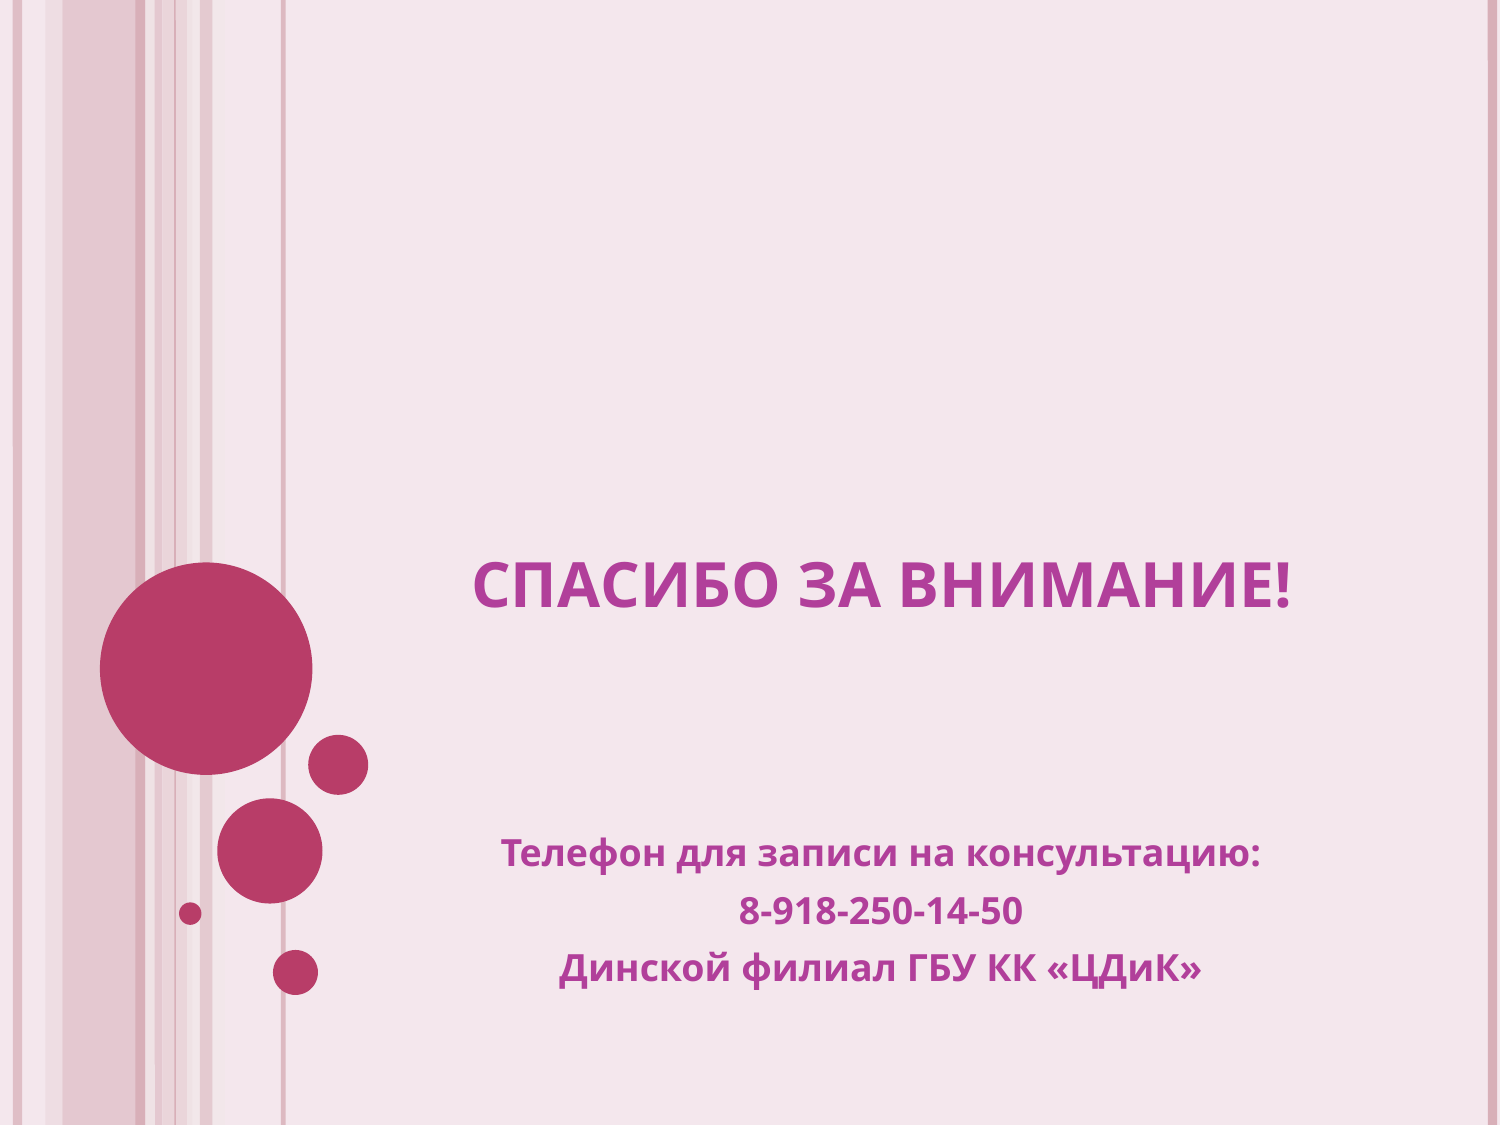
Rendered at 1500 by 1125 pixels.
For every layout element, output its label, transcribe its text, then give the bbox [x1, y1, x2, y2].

list Телефон для записи на консультацию: 8-918-250-14-50 Динской филиал ГБУ КК «ЦДиК» [375, 821, 1388, 1047]
title Спасибо за внимание! [376, 267, 1389, 628]
